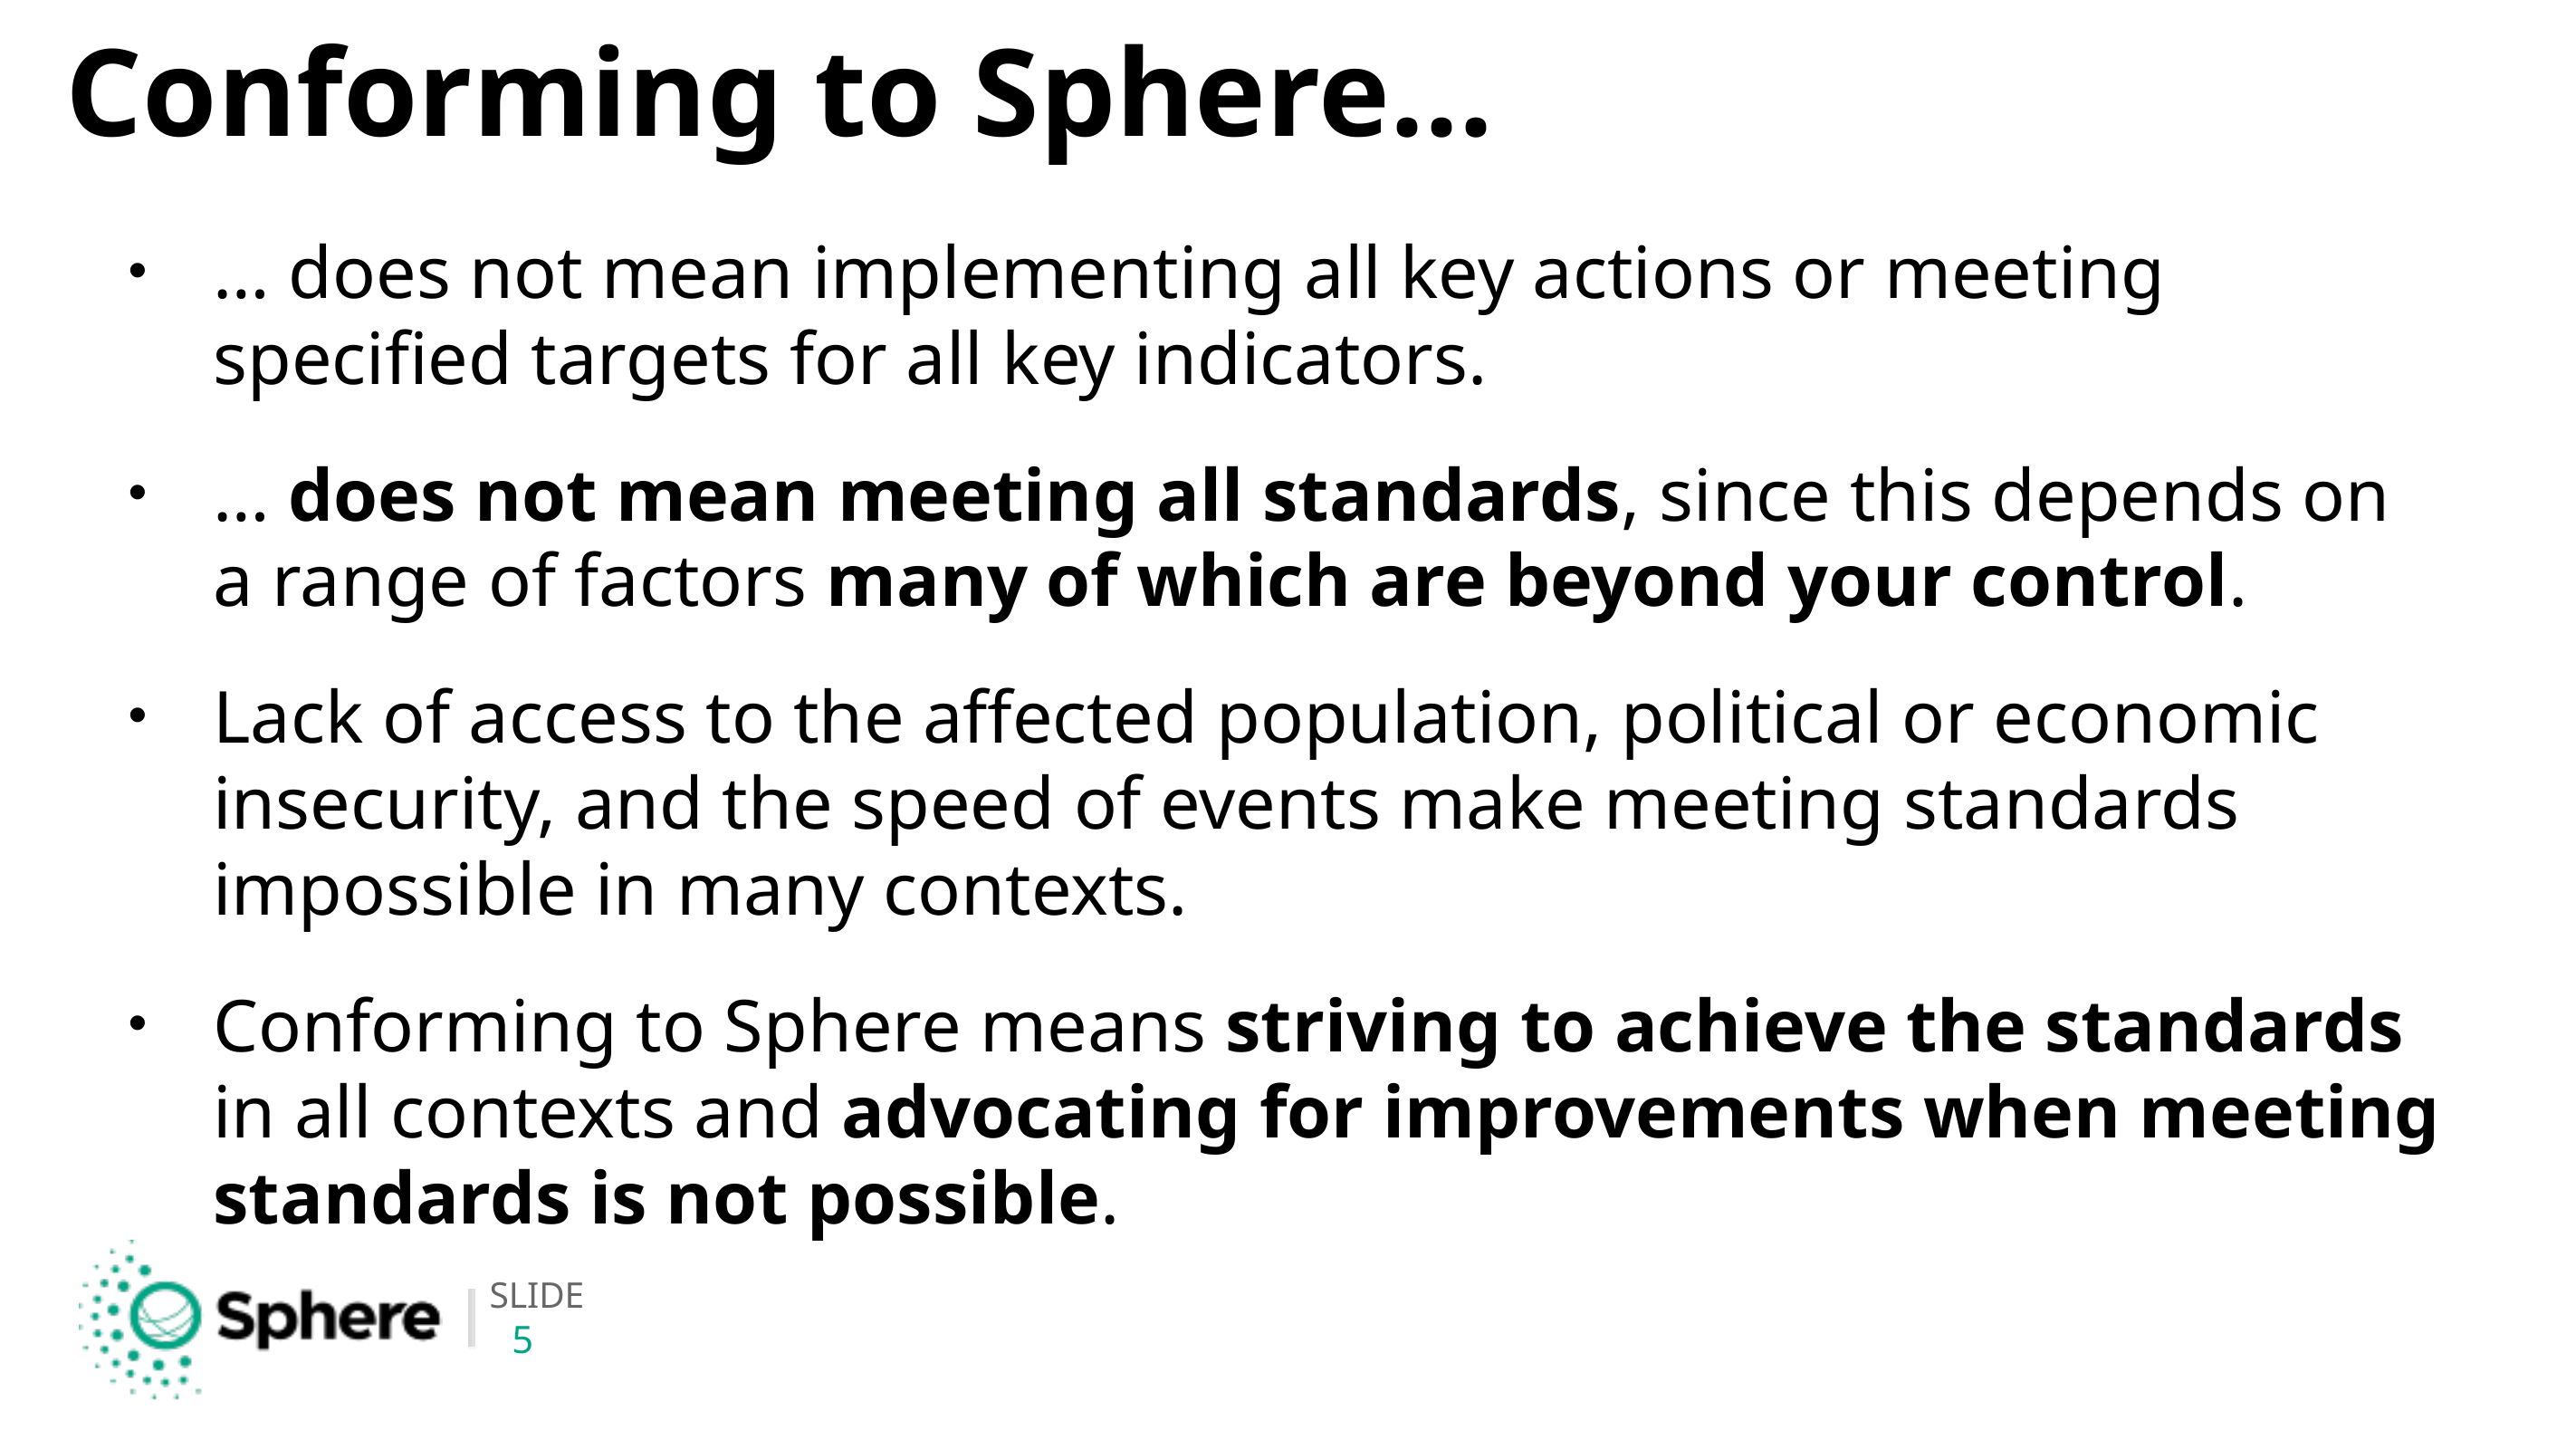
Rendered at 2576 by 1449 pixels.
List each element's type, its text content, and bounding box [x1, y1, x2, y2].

picture [468, 1289, 479, 1349]
picture [79, 1240, 443, 1402]
title Conforming to Sphere… [57, 7, 2539, 178]
list … does not mean implementing all key actions or meeting specified targets for all key indicators. … does not mean meeting all standards, since this depends on a range of factors many of which are beyond your control. Lack of access to the affected population, political or economic insecurity, and the speed of events make meeting standards impossible in many contexts. Conforming to Sphere means striving to achieve the standards in all contexts and advocating for improvements when meeting standards is not possible. [120, 218, 2456, 937]
slide_number 5 [503, 1307, 568, 1369]
